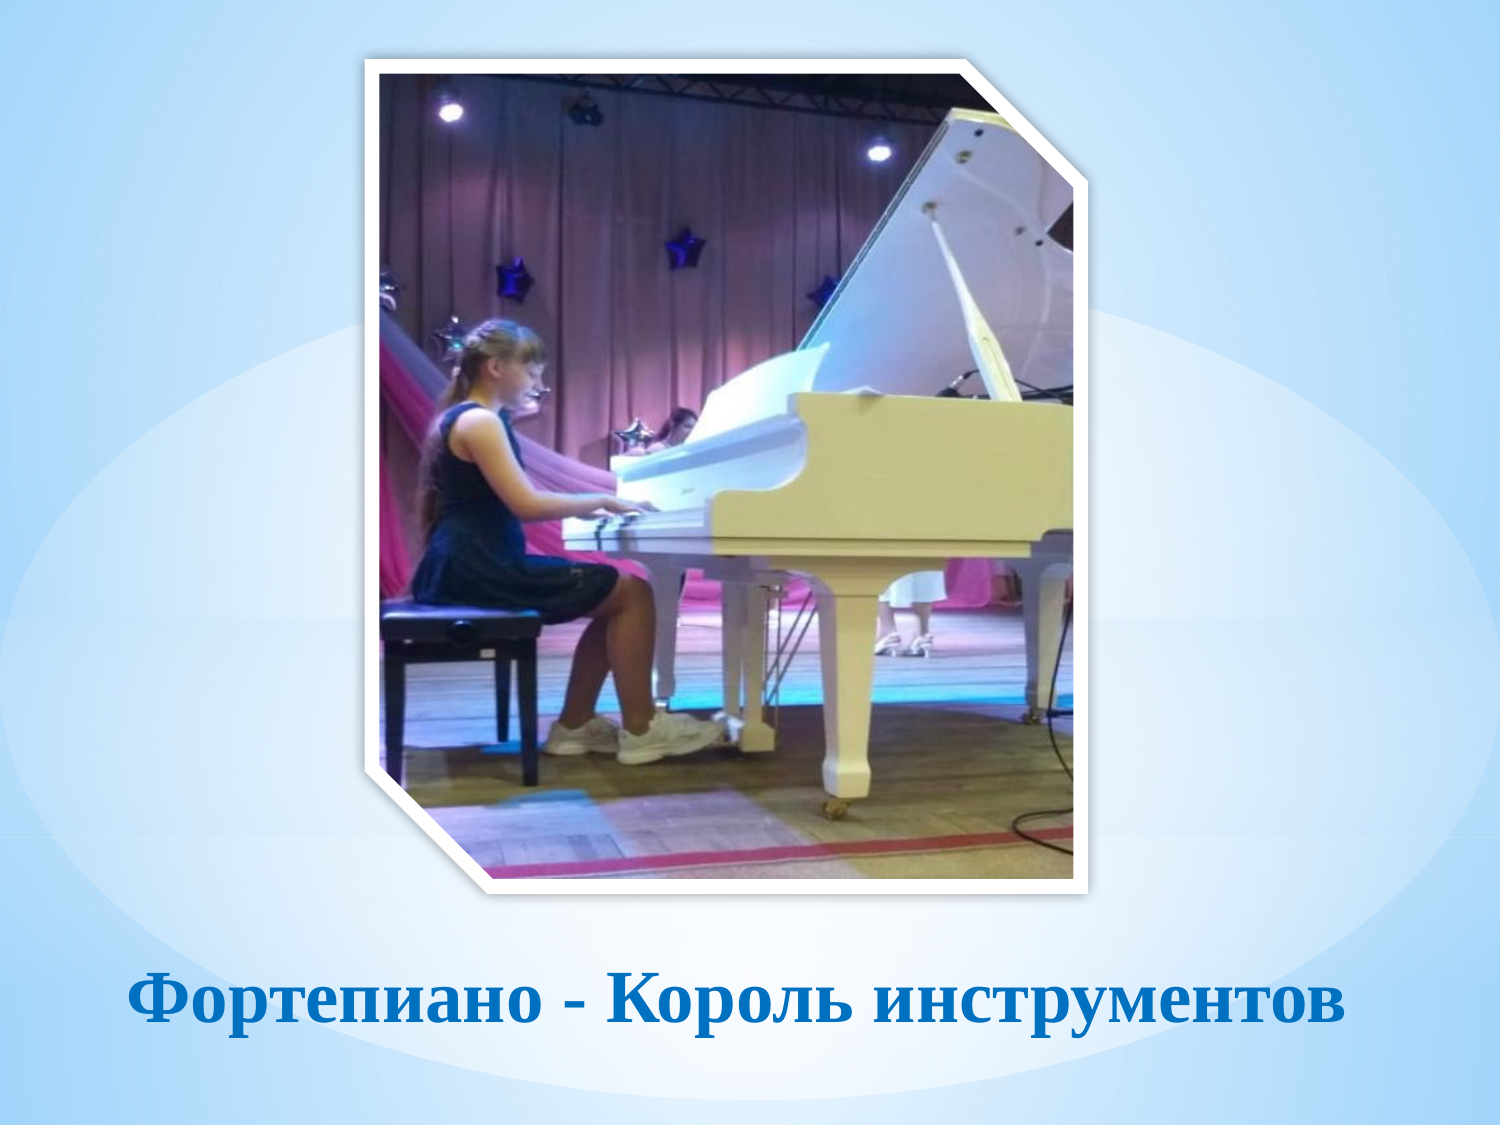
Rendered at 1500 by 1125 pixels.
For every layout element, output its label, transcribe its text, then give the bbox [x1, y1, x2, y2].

title Фортепиано - Король инструментов [4, 940, 1470, 1059]
picture [371, 66, 1081, 887]
